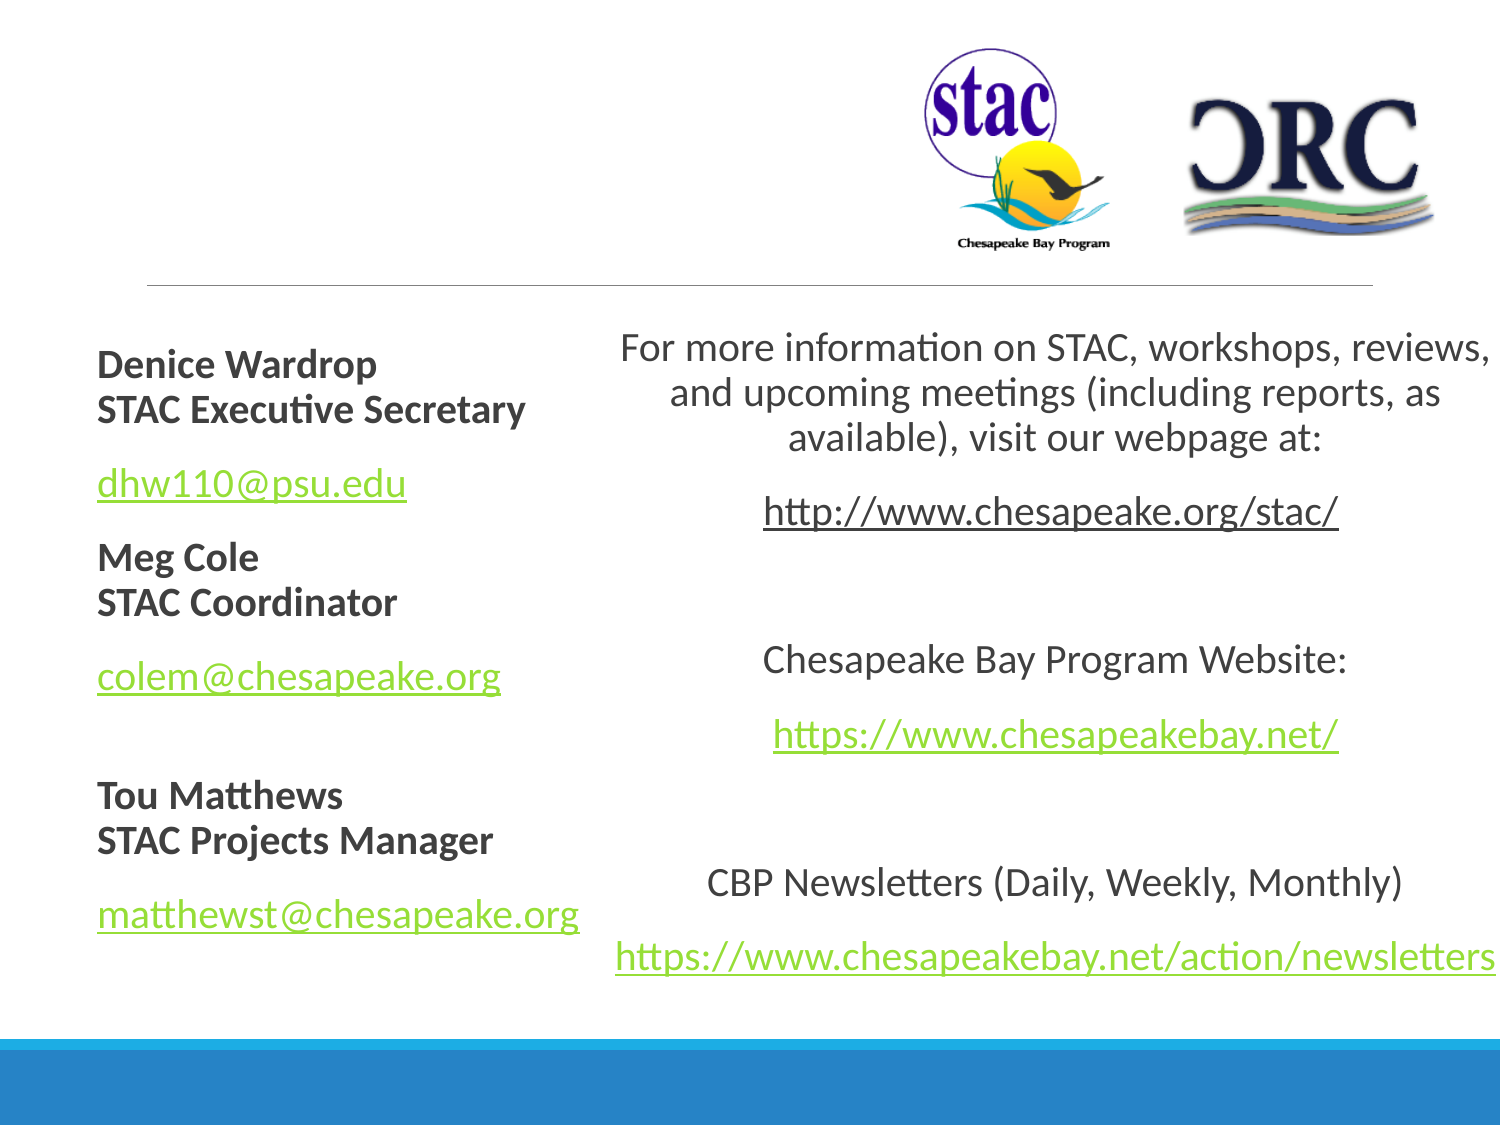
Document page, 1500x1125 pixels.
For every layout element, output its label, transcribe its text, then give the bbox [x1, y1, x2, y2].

picture [1176, 83, 1438, 251]
list For more information on STAC, workshops, reviews, and upcoming meetings (including reports, as available), visit our webpage at: http://www.chesapeake.org/stac/ Chesapeake Bay Program Website: https://www.chesapeakebay.net/ CBP Newsletters (Daily, Weekly, Monthly) https://www.chesapeakebay.net/action/newsletters [596, 317, 1500, 1041]
picture [924, 47, 1111, 251]
list Denice Wardrop STAC Executive Secretary dhw110@psu.edu Meg Cole STAC Coordinator colem@chesapeake.org Tou Matthews STAC Projects Manager matthewst@chesapeake.org [97, 334, 596, 995]
